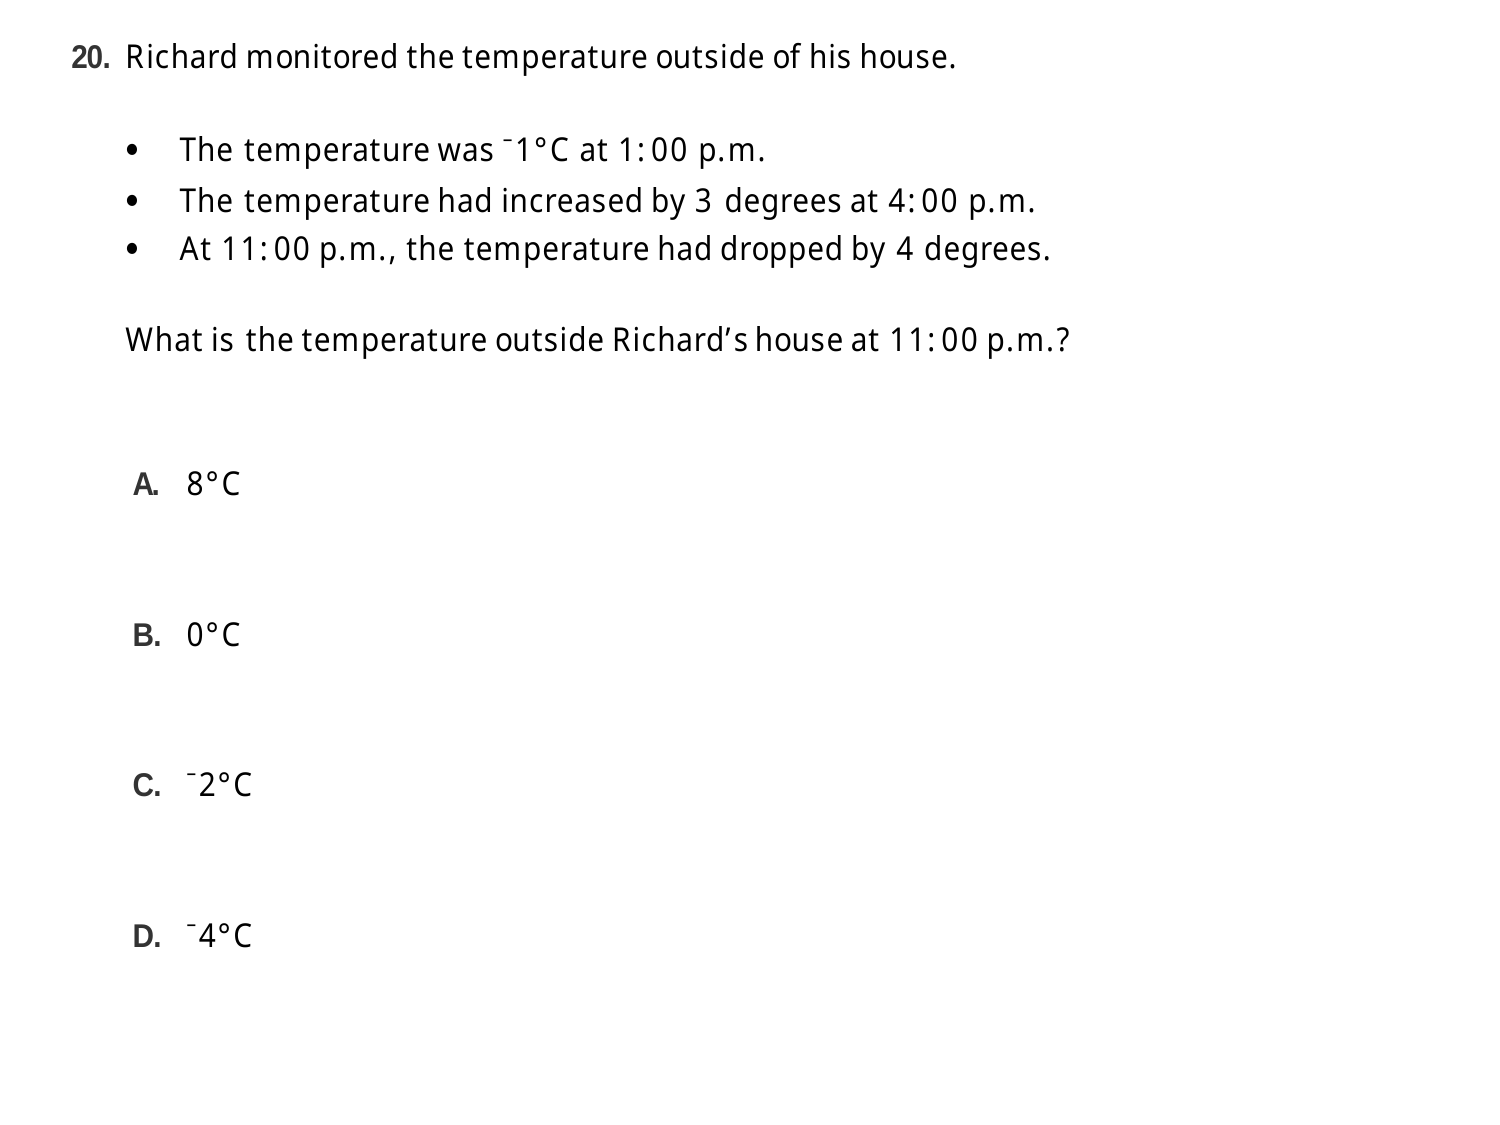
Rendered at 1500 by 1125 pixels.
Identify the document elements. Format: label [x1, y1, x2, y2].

picture [62, 19, 1444, 1087]
